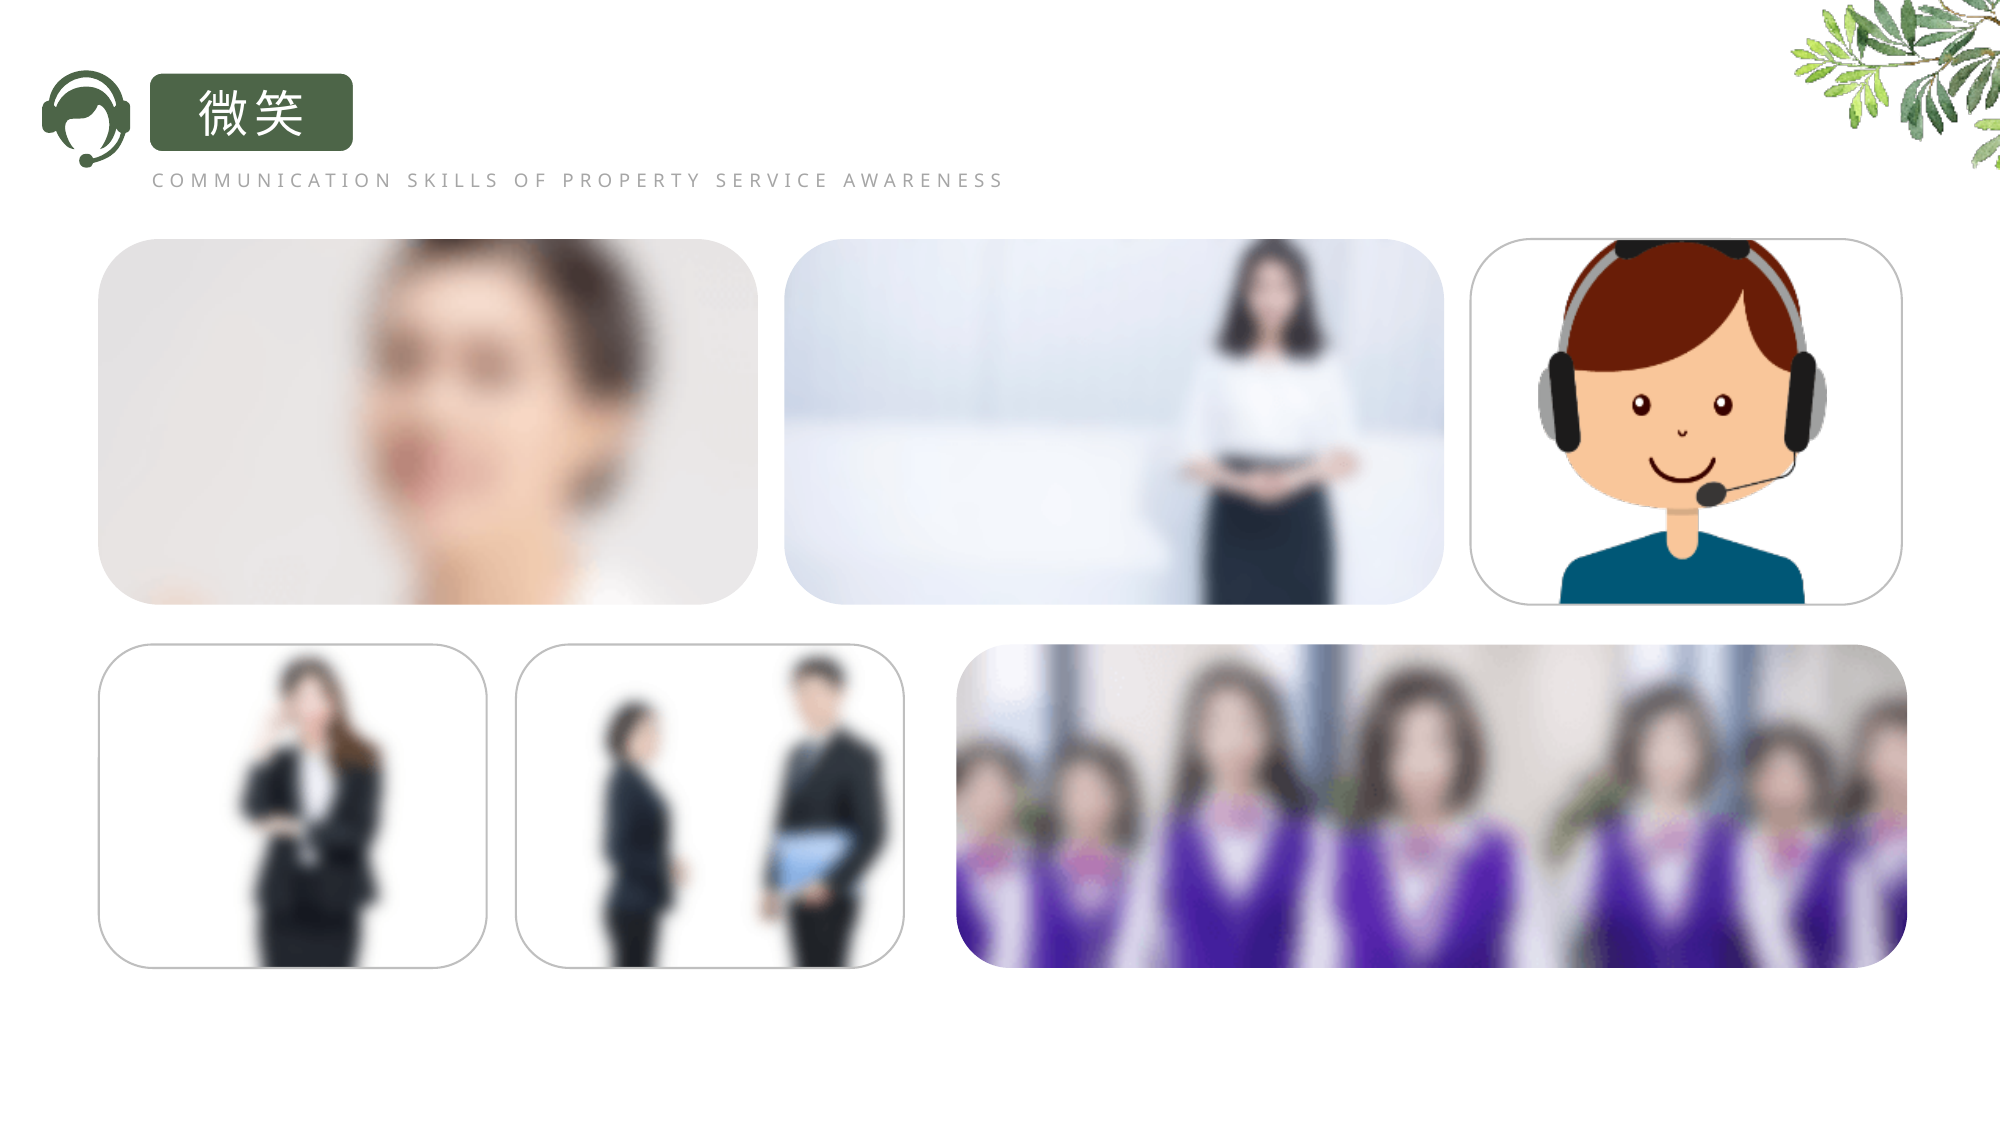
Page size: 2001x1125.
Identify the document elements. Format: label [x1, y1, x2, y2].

text_box [0, 0, 2000, 1125]
picture [1790, 0, 2000, 170]
text_box [42, 70, 354, 168]
